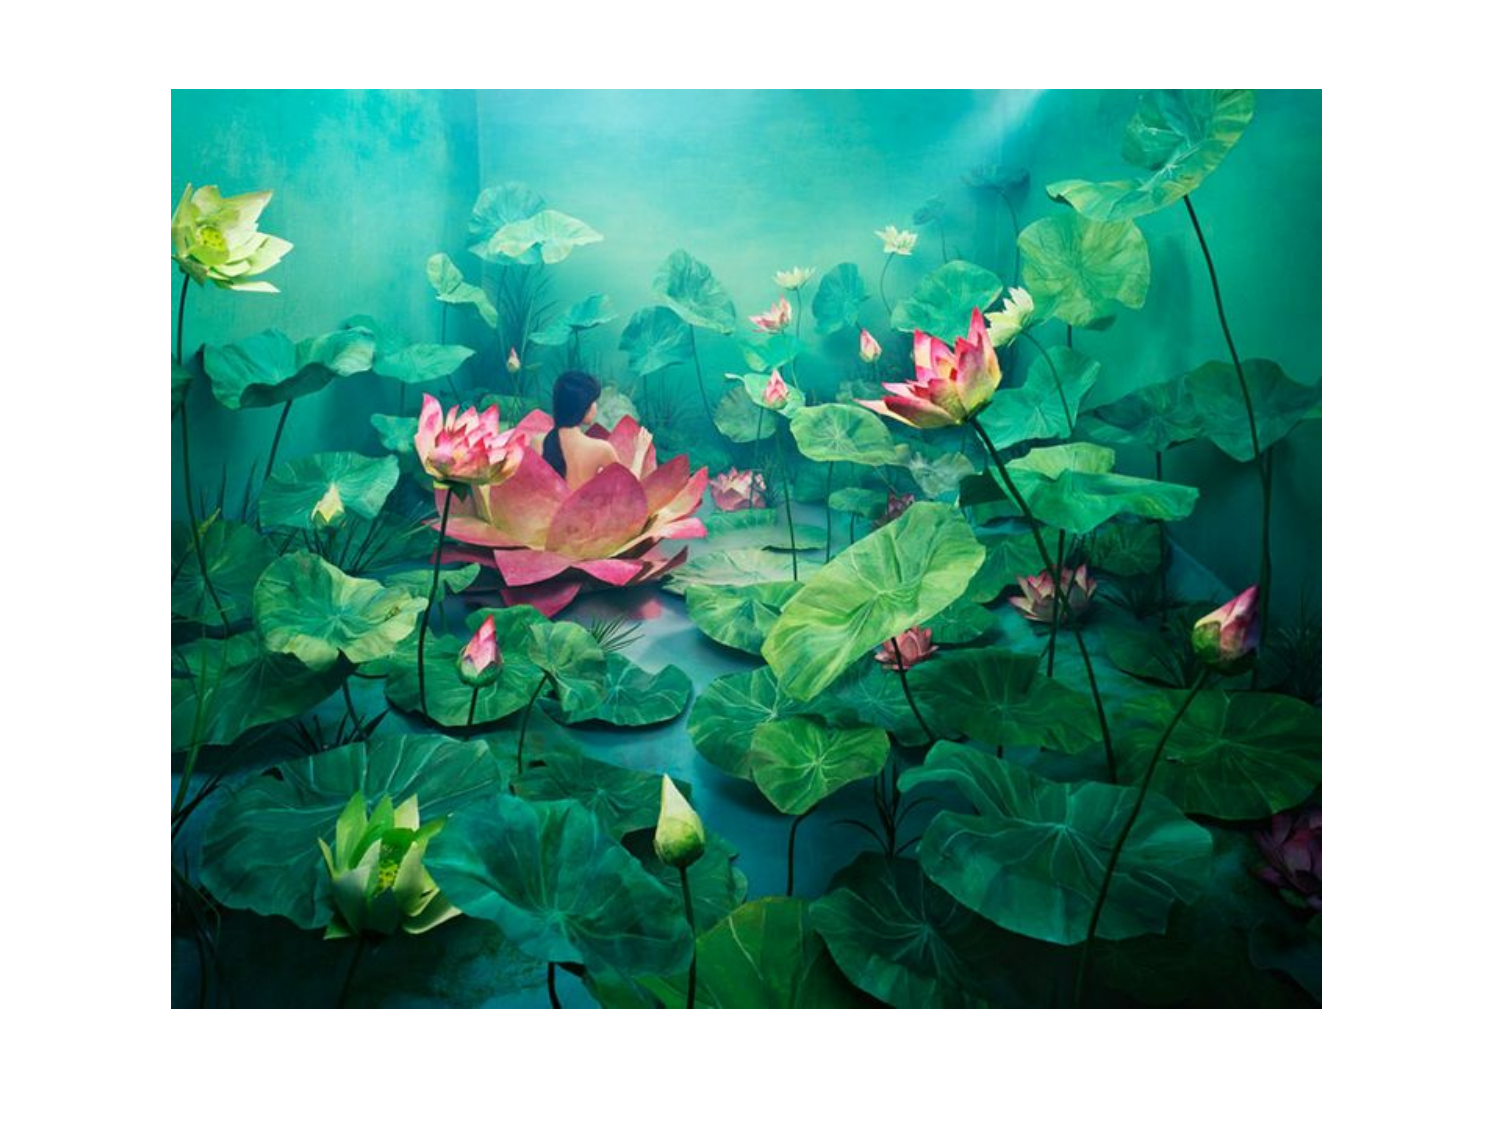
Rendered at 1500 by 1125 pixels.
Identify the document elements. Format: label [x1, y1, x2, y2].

picture [170, 89, 1322, 1009]
